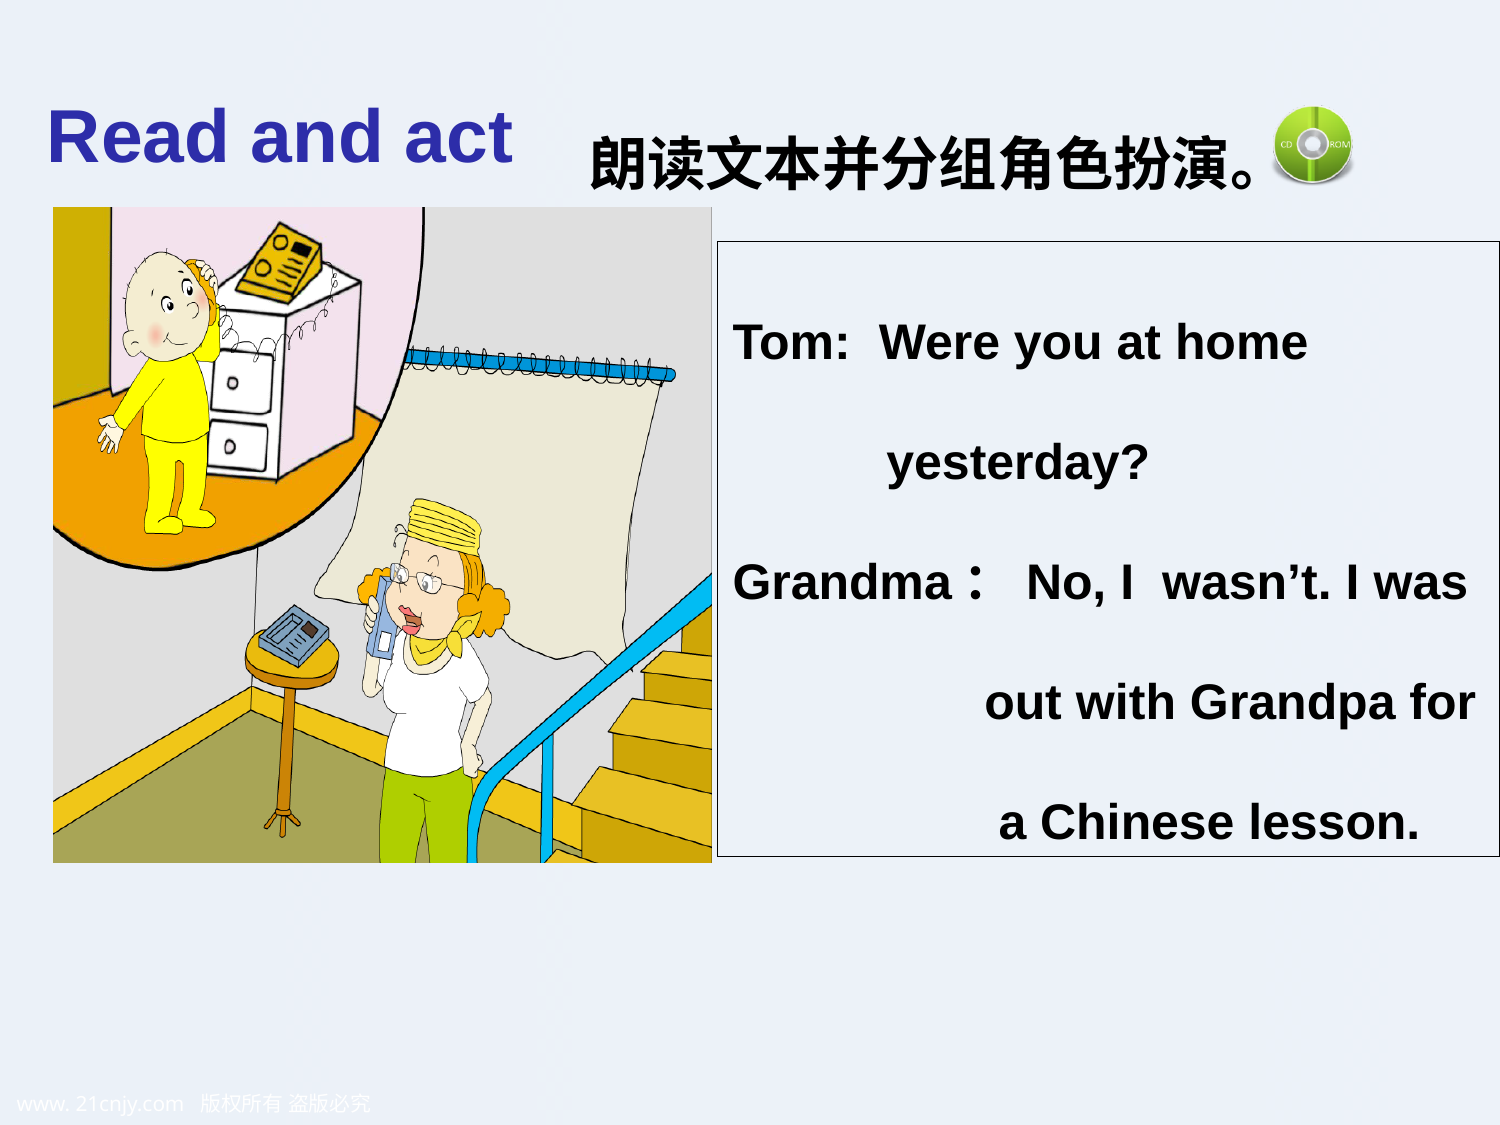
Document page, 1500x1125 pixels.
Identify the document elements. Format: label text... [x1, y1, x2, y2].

text_box 朗读文本并分组角色扮演。 [549, 50, 1329, 205]
text_box Read and act [31, 80, 529, 186]
picture [0, 0, 1500, 1125]
text_box Tom: Were you at home yesterday? Grandma：No, I wasn’t. I was out with Grandpa for a Chinese lesson. [717, 241, 1500, 857]
